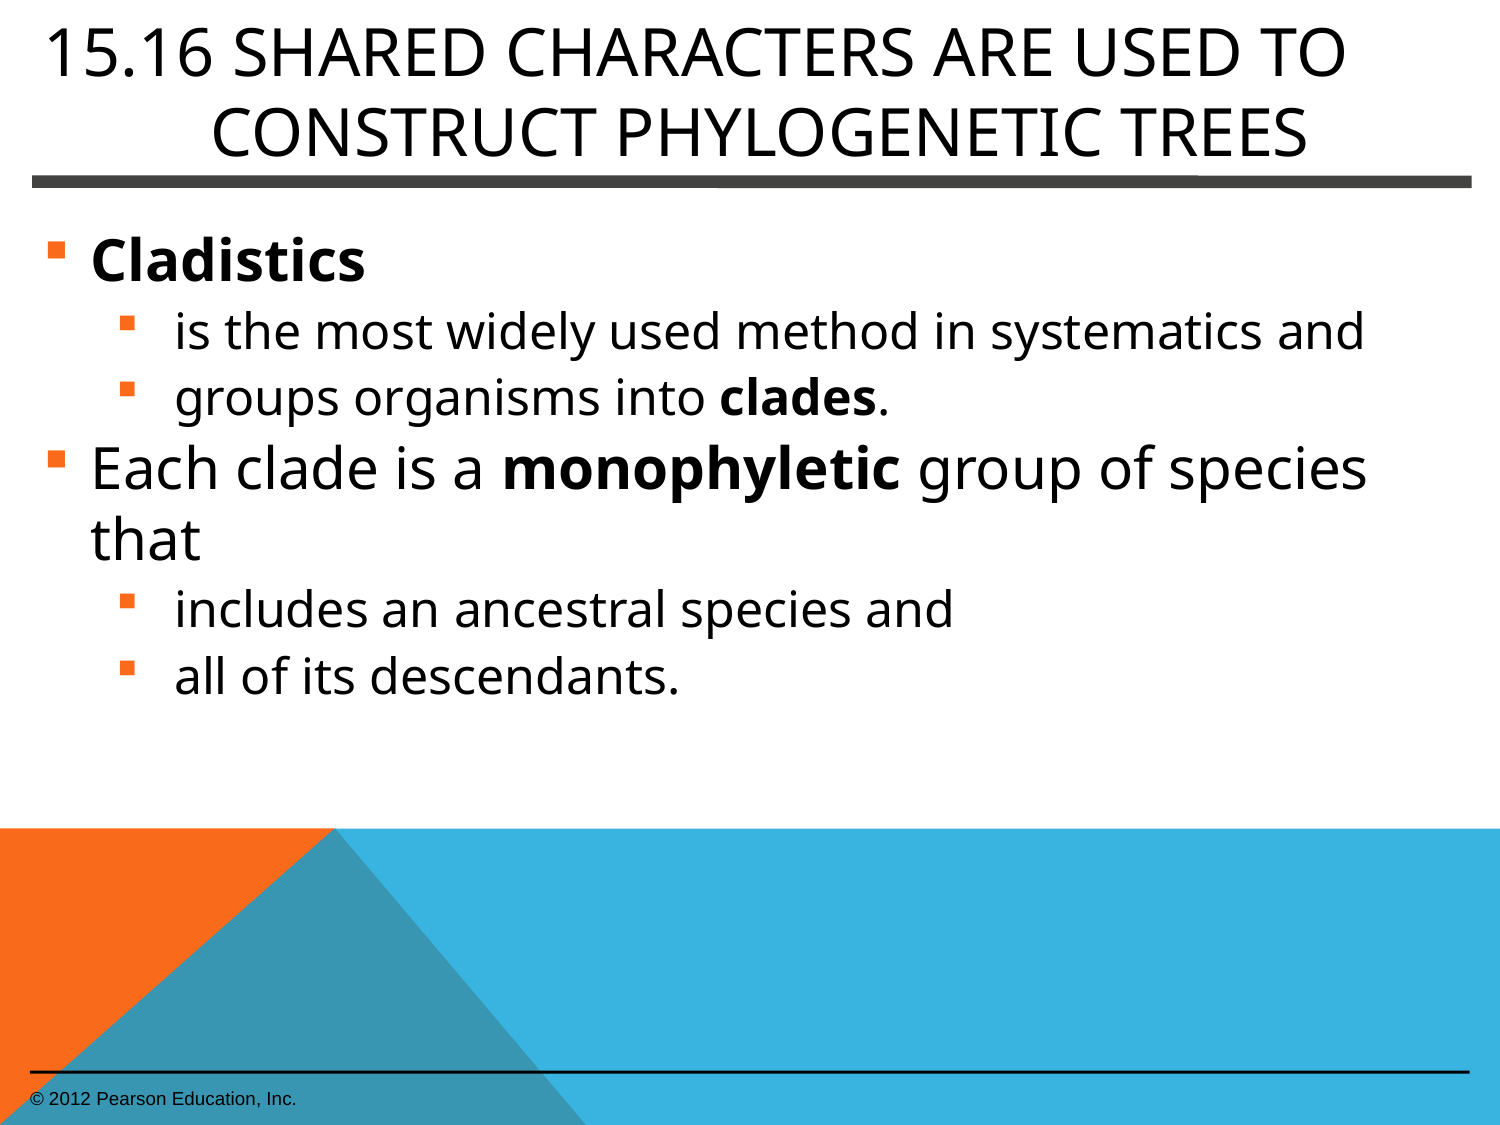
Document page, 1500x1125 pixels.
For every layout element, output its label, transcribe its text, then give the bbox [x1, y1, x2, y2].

list Cladistics is the most widely used method in systematics and groups organisms into clades. Each clade is a monophyletic group of species that includes an ancestral species and all of its descendants. [27, 215, 1428, 1080]
title 15.16 Shared characters are used to construct phylogenetic trees [28, 0, 1470, 191]
text_box © 2012 Pearson Education, Inc. [29, 1086, 1470, 1110]
